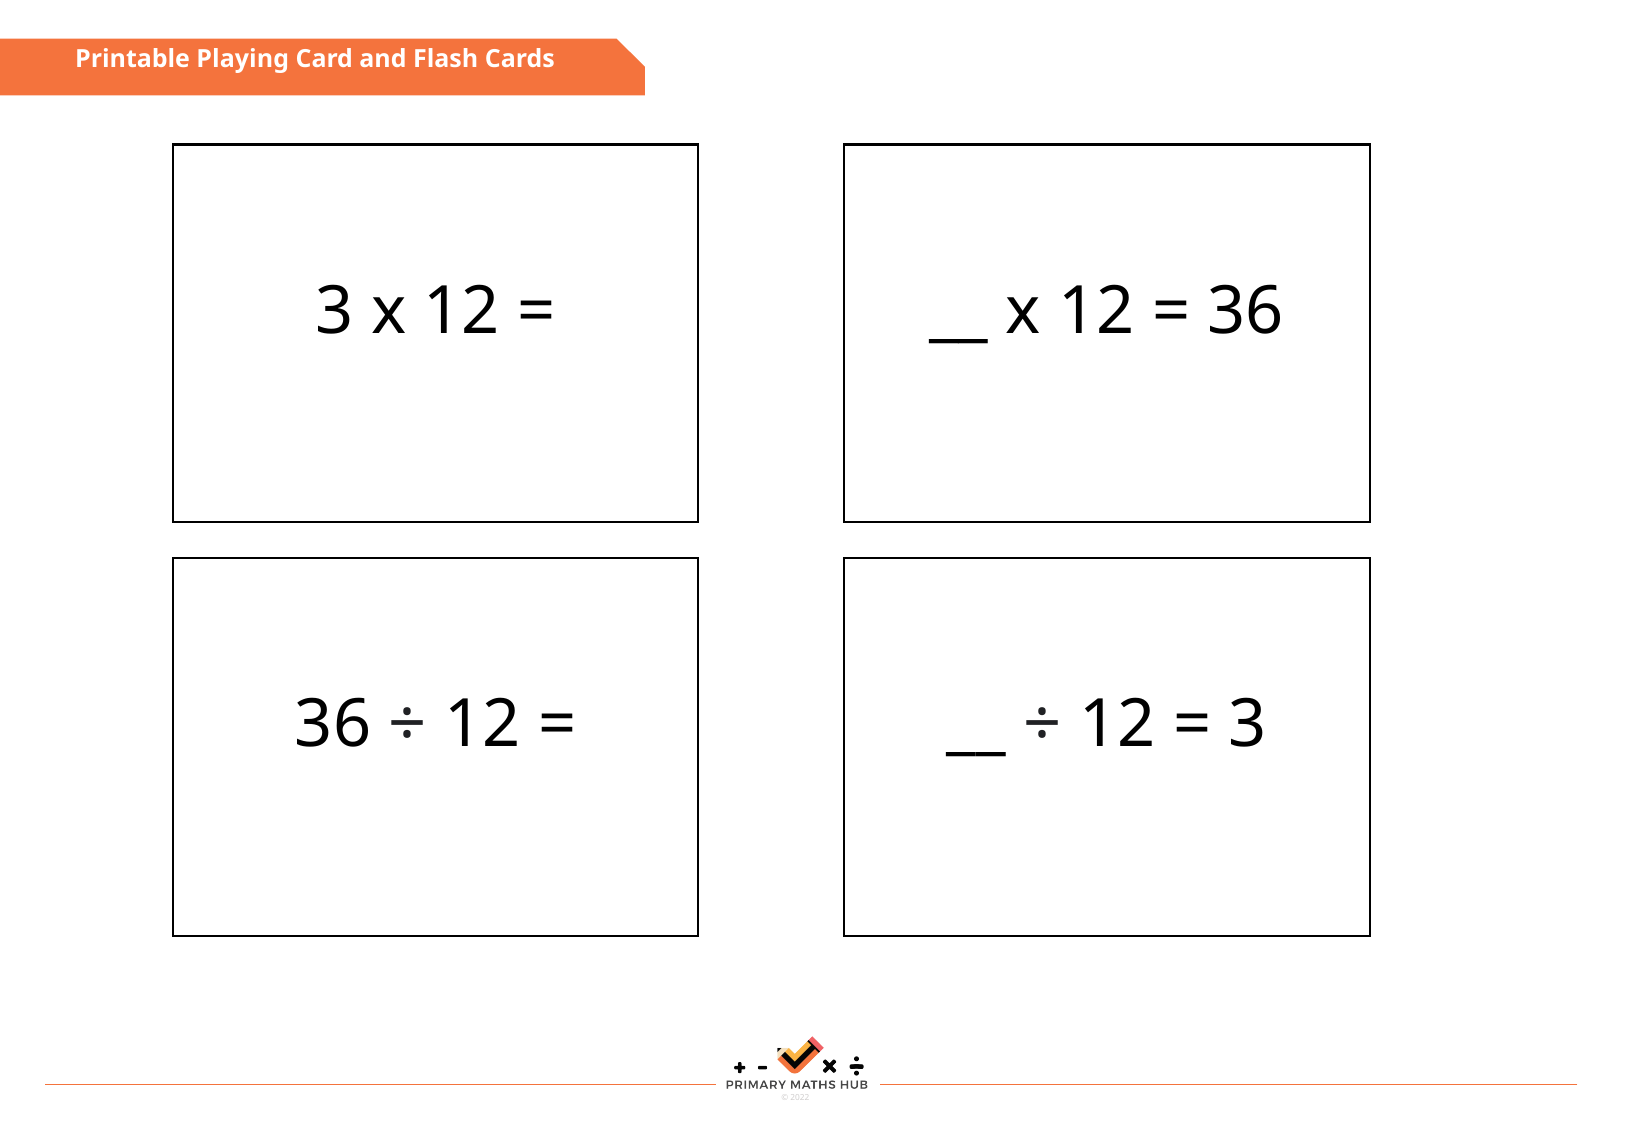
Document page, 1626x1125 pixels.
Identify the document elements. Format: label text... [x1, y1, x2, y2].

text_box __ x 12 = 36 [844, 259, 1370, 355]
text_box [843, 143, 1371, 523]
text_box Printable Playing Card and Flash Cards [0, 37, 646, 97]
text_box [172, 355, 699, 523]
text_box __ ÷ 12 = 3 [844, 672, 1370, 768]
text_box 3 x 12 = [172, 259, 699, 355]
text_box [843, 557, 1371, 937]
text_box [172, 557, 699, 672]
text_box © 2022 [720, 1084, 870, 1110]
picture [722, 1034, 872, 1094]
text_box 36 ÷ 12 = [172, 672, 699, 768]
text_box [172, 768, 699, 937]
text_box [172, 143, 699, 259]
